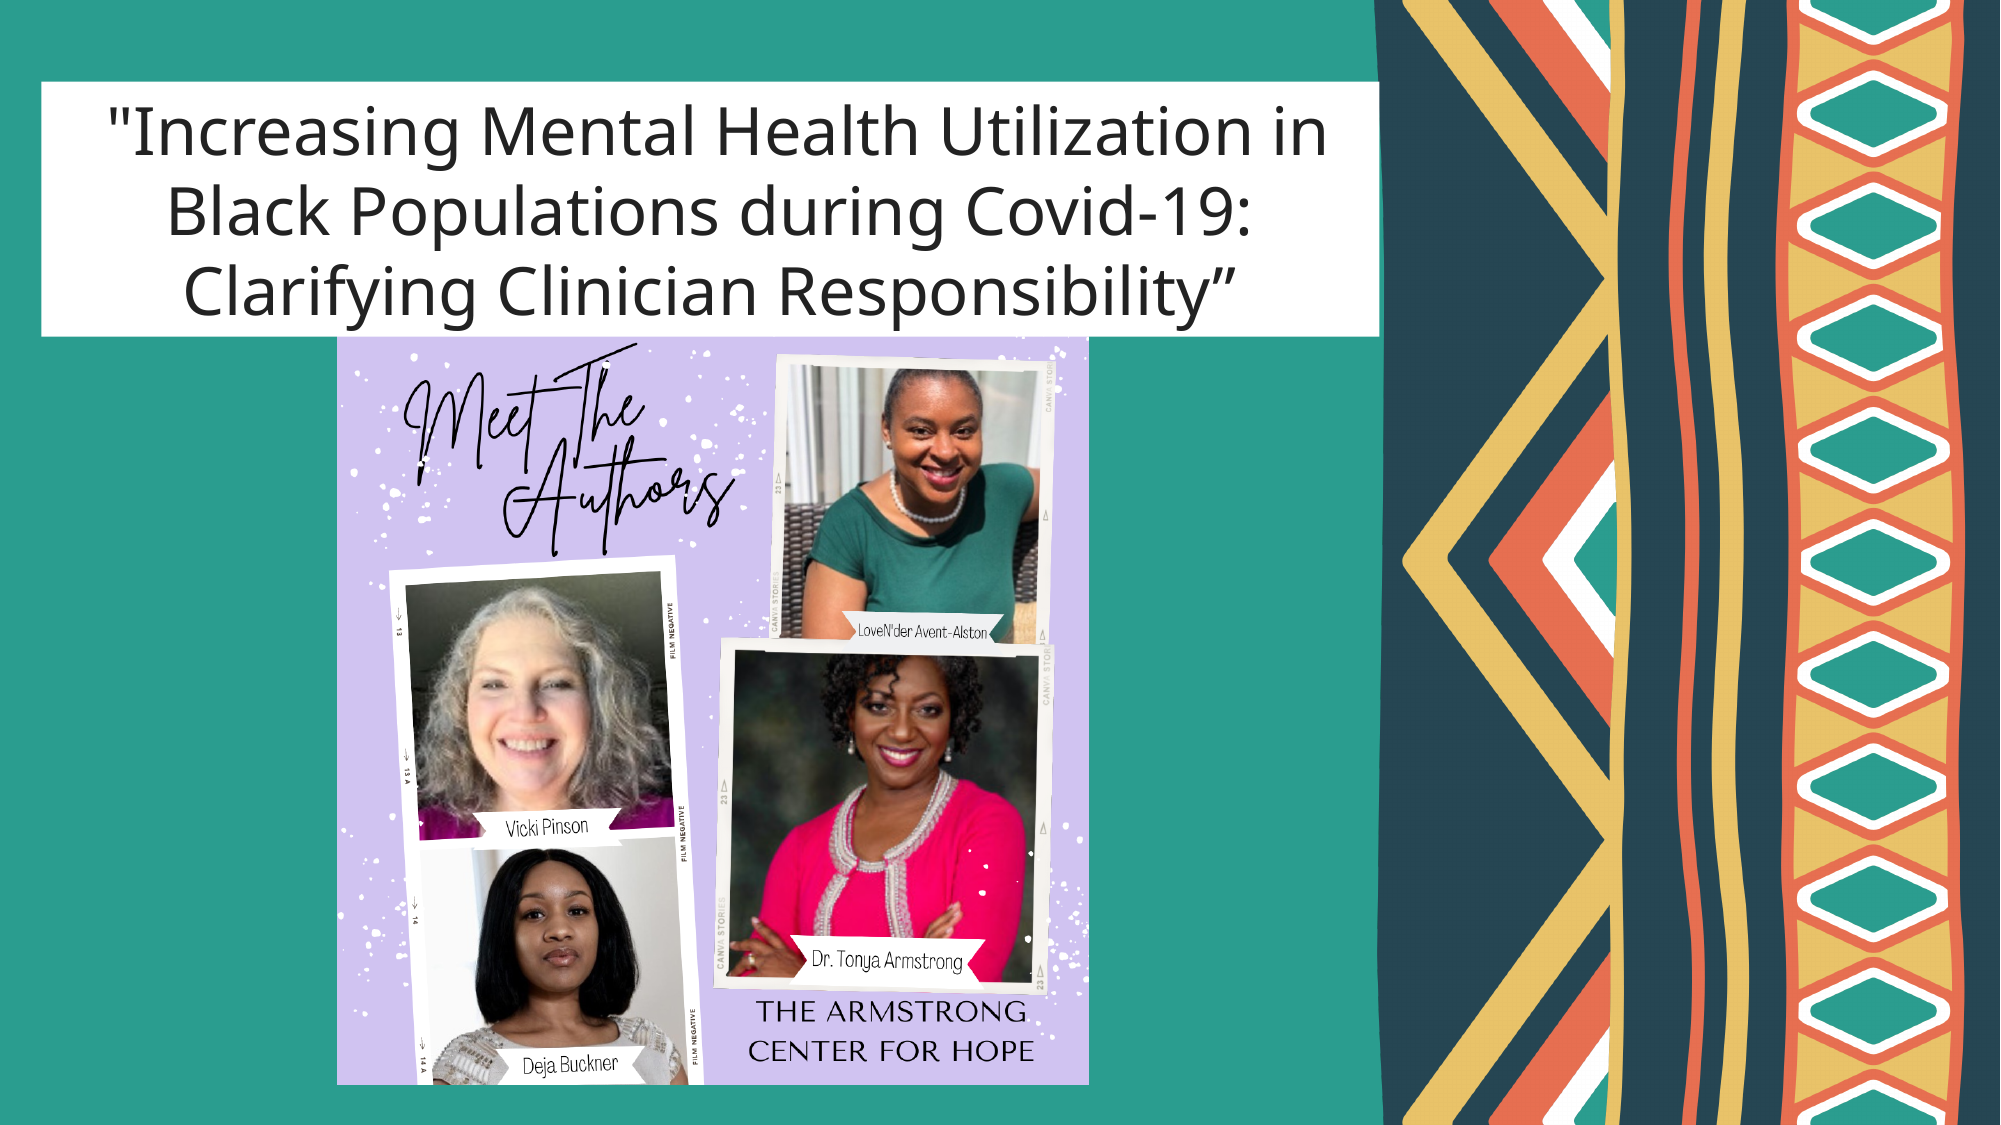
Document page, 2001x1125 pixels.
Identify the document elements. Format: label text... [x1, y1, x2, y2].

picture [1374, 0, 2000, 1125]
picture [337, 334, 1089, 1085]
title "Increasing Mental Health Utilization in Black Populations during Covid-19: Clarifying Clinician Responsibility” [41, 81, 1380, 337]
